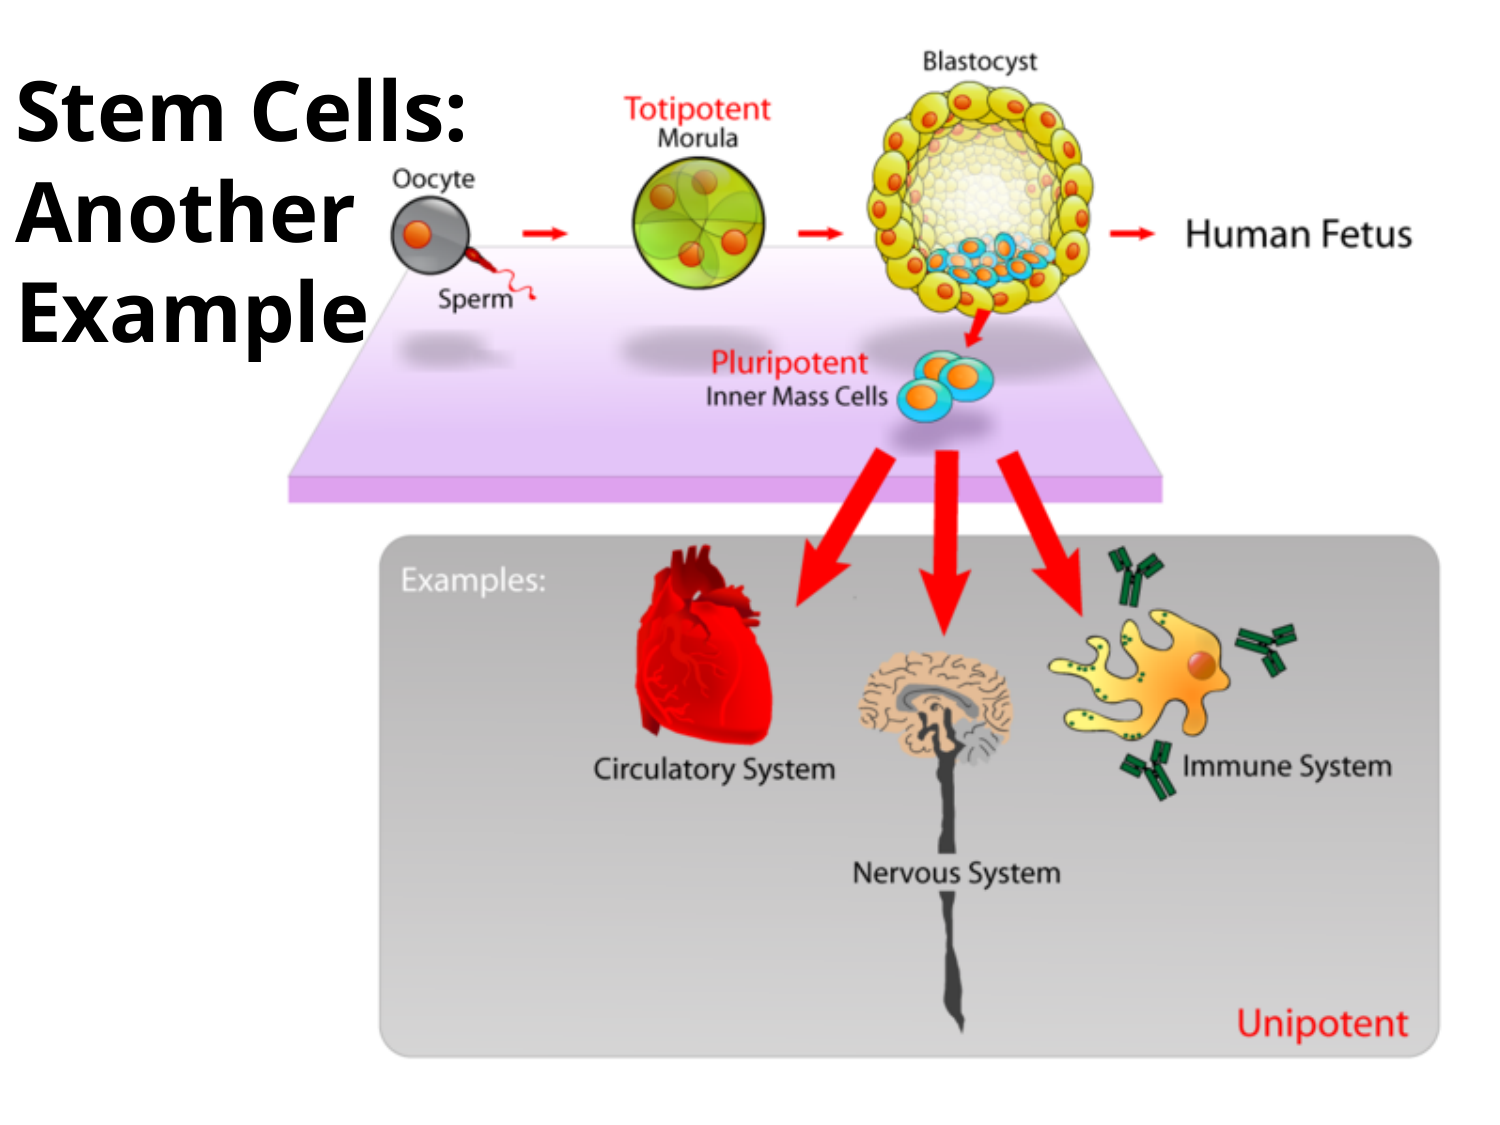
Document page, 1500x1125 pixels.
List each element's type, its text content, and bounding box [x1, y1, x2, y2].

picture [267, 0, 1500, 1125]
title Stem Cells: Another Example [0, 0, 265, 418]
